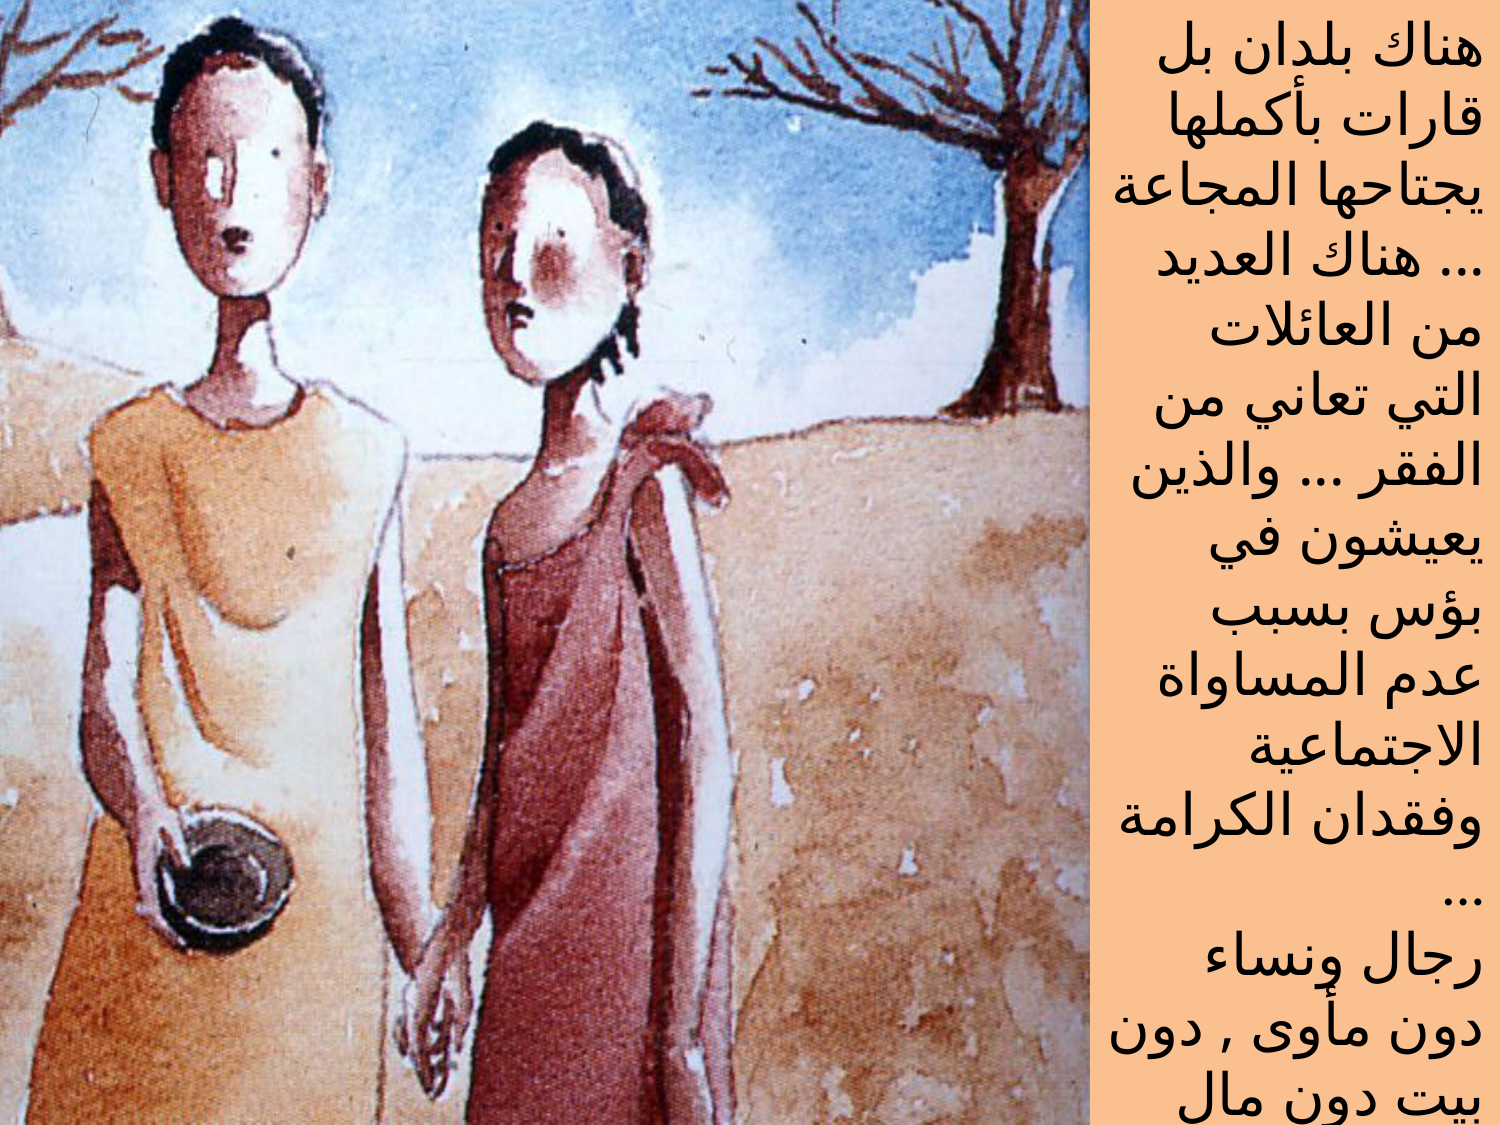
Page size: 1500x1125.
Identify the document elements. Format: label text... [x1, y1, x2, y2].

picture [0, 0, 1091, 1125]
text_box هناك بلدان بل قارات بأكملها يجتاحها المجاعة ... هناك العديد من العائلات التي تعاني من الفقر ... والذين يعيشون في بؤس بسبب عدم المساواة الاجتماعية وفقدان الكرامة ... رجال ونساء دون مأوى , دون بيت دون مال ولا حتى أقل متطلبات الحياة... [1092, 0, 1500, 1125]
